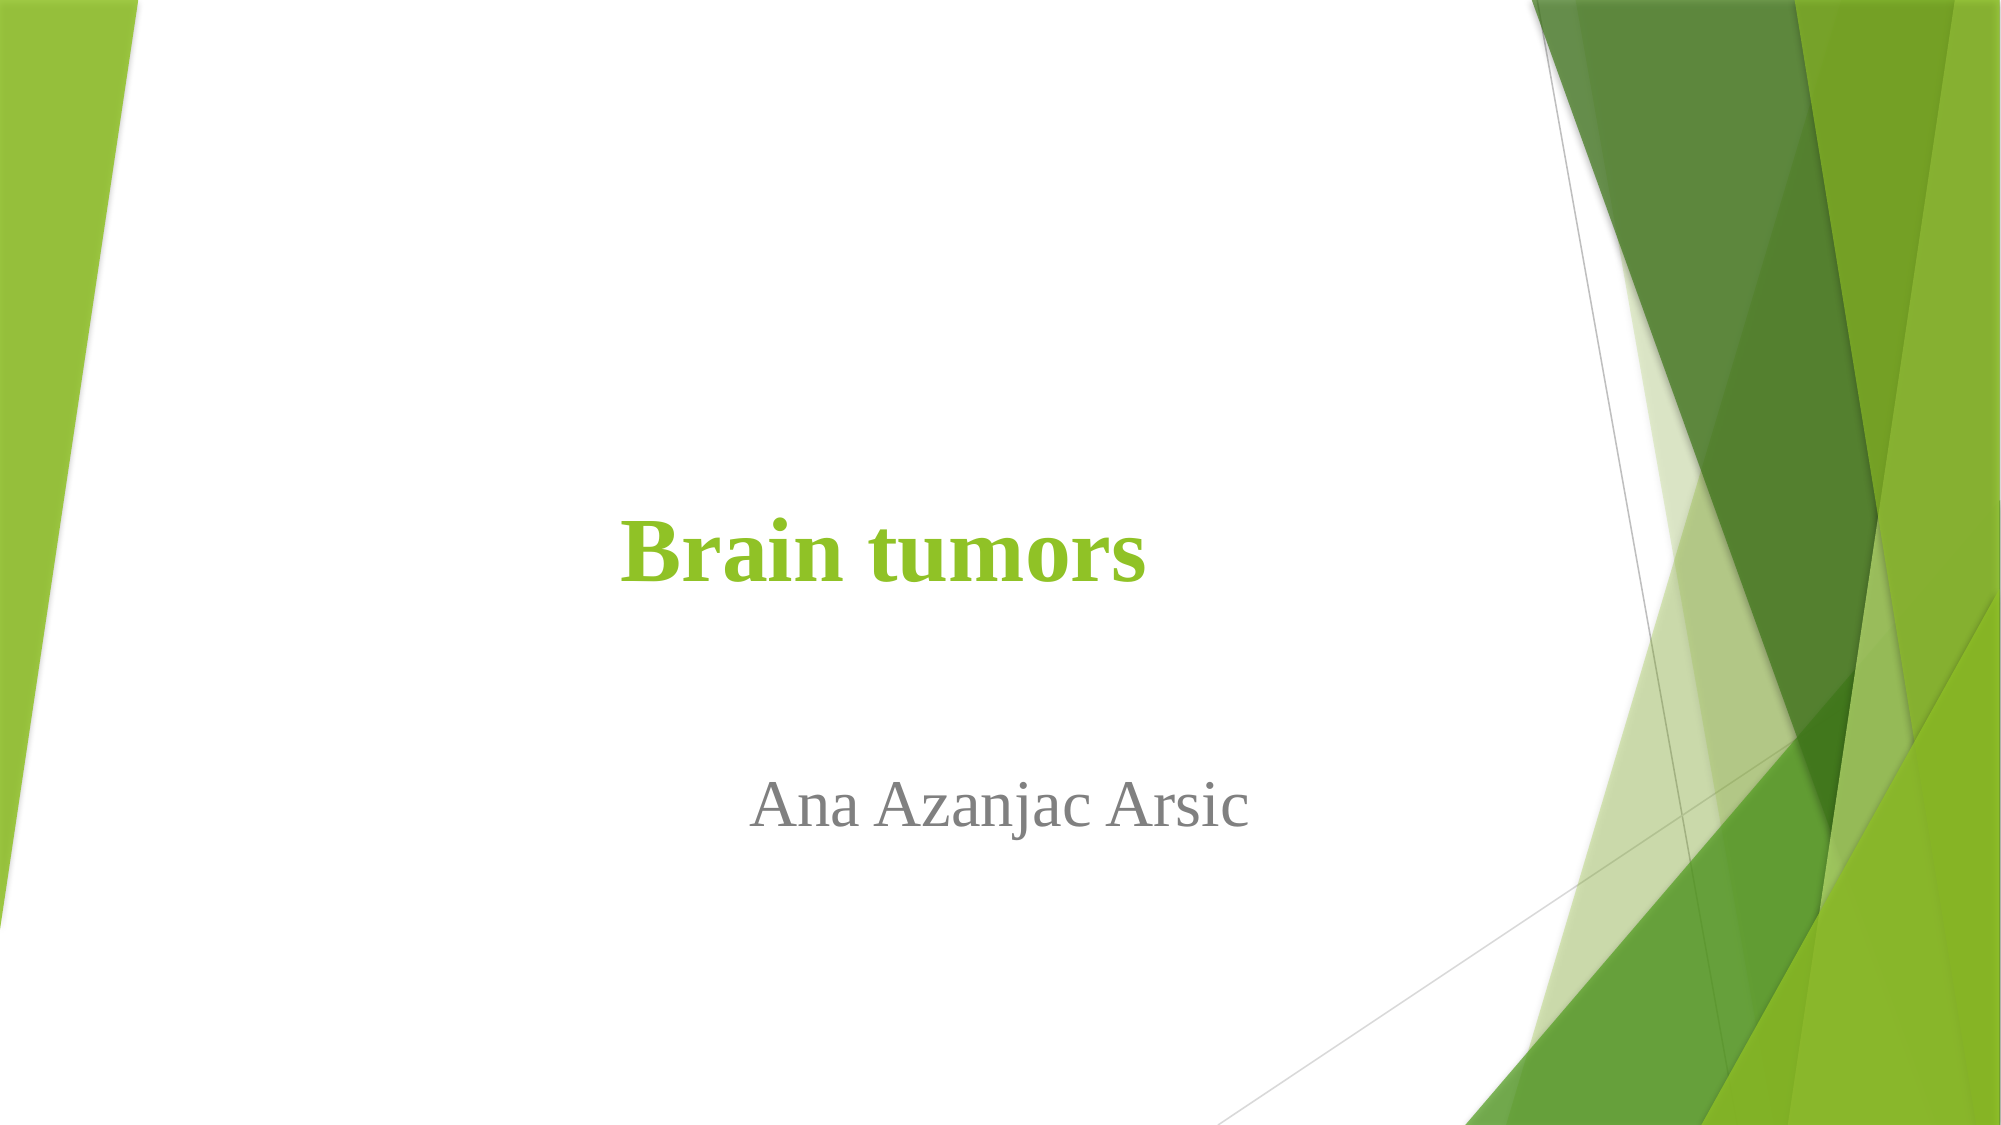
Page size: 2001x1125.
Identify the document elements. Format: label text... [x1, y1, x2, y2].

subtitle Ana Azanjac Arsic [249, 686, 1750, 863]
title Brain tumors [247, 394, 1522, 608]
